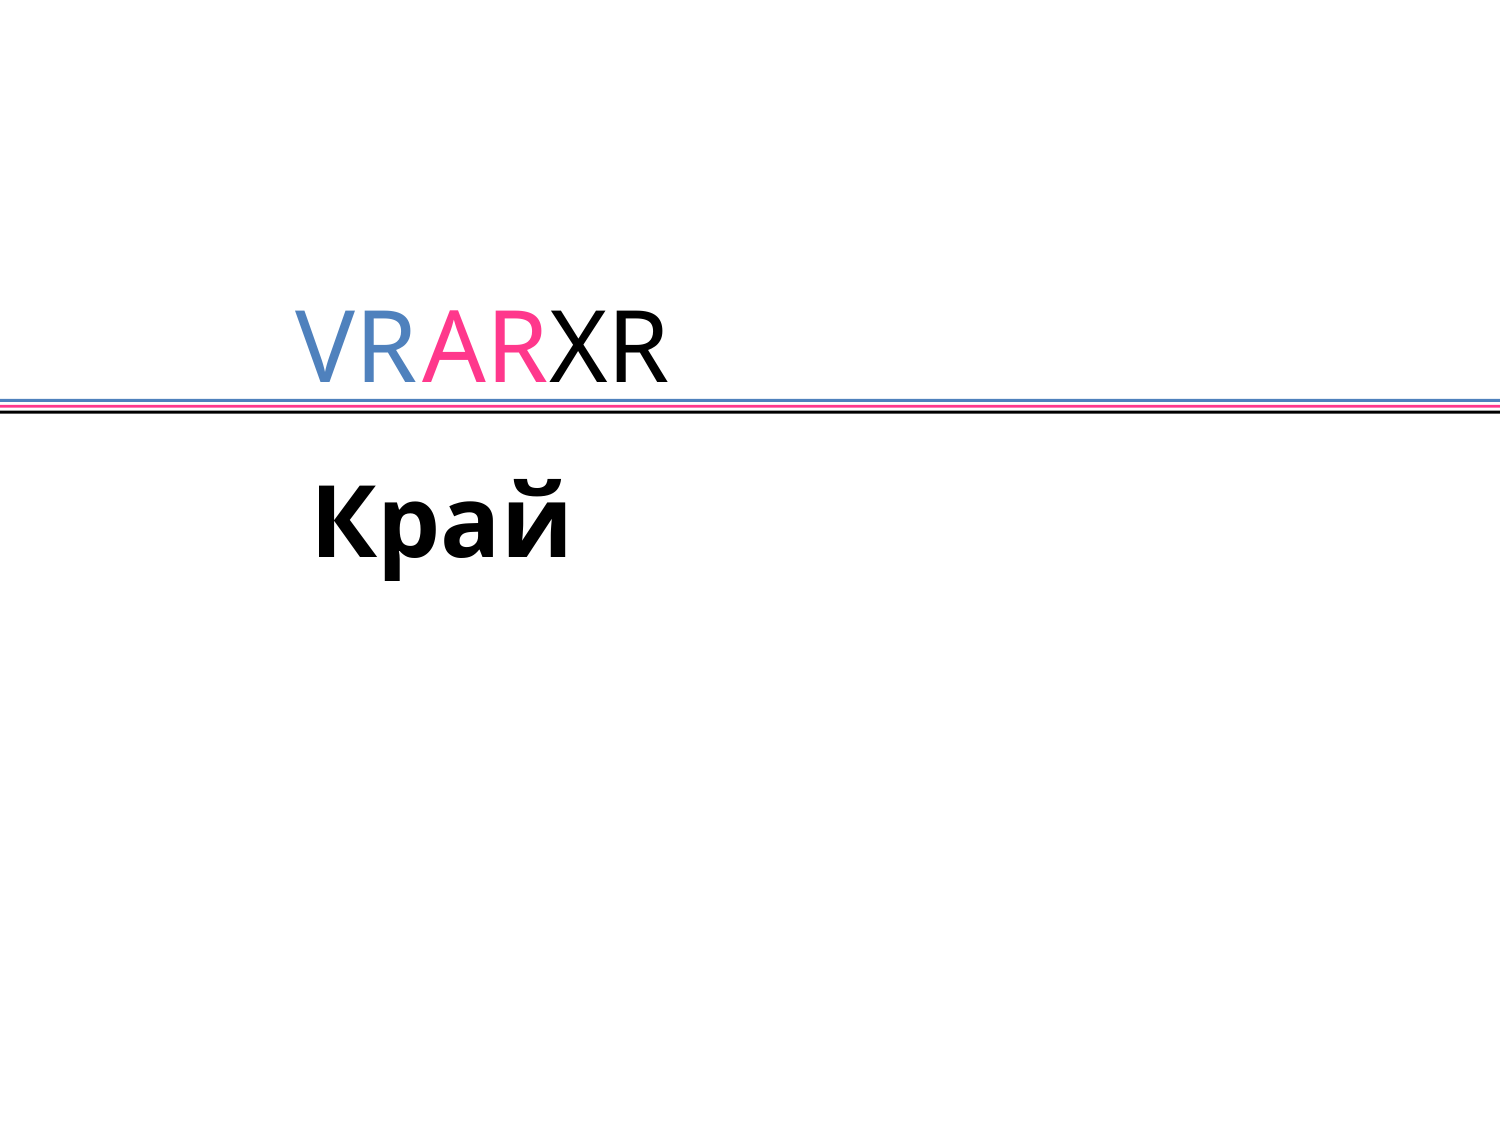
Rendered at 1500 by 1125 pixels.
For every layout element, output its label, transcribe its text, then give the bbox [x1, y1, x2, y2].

list Край [295, 450, 1450, 563]
